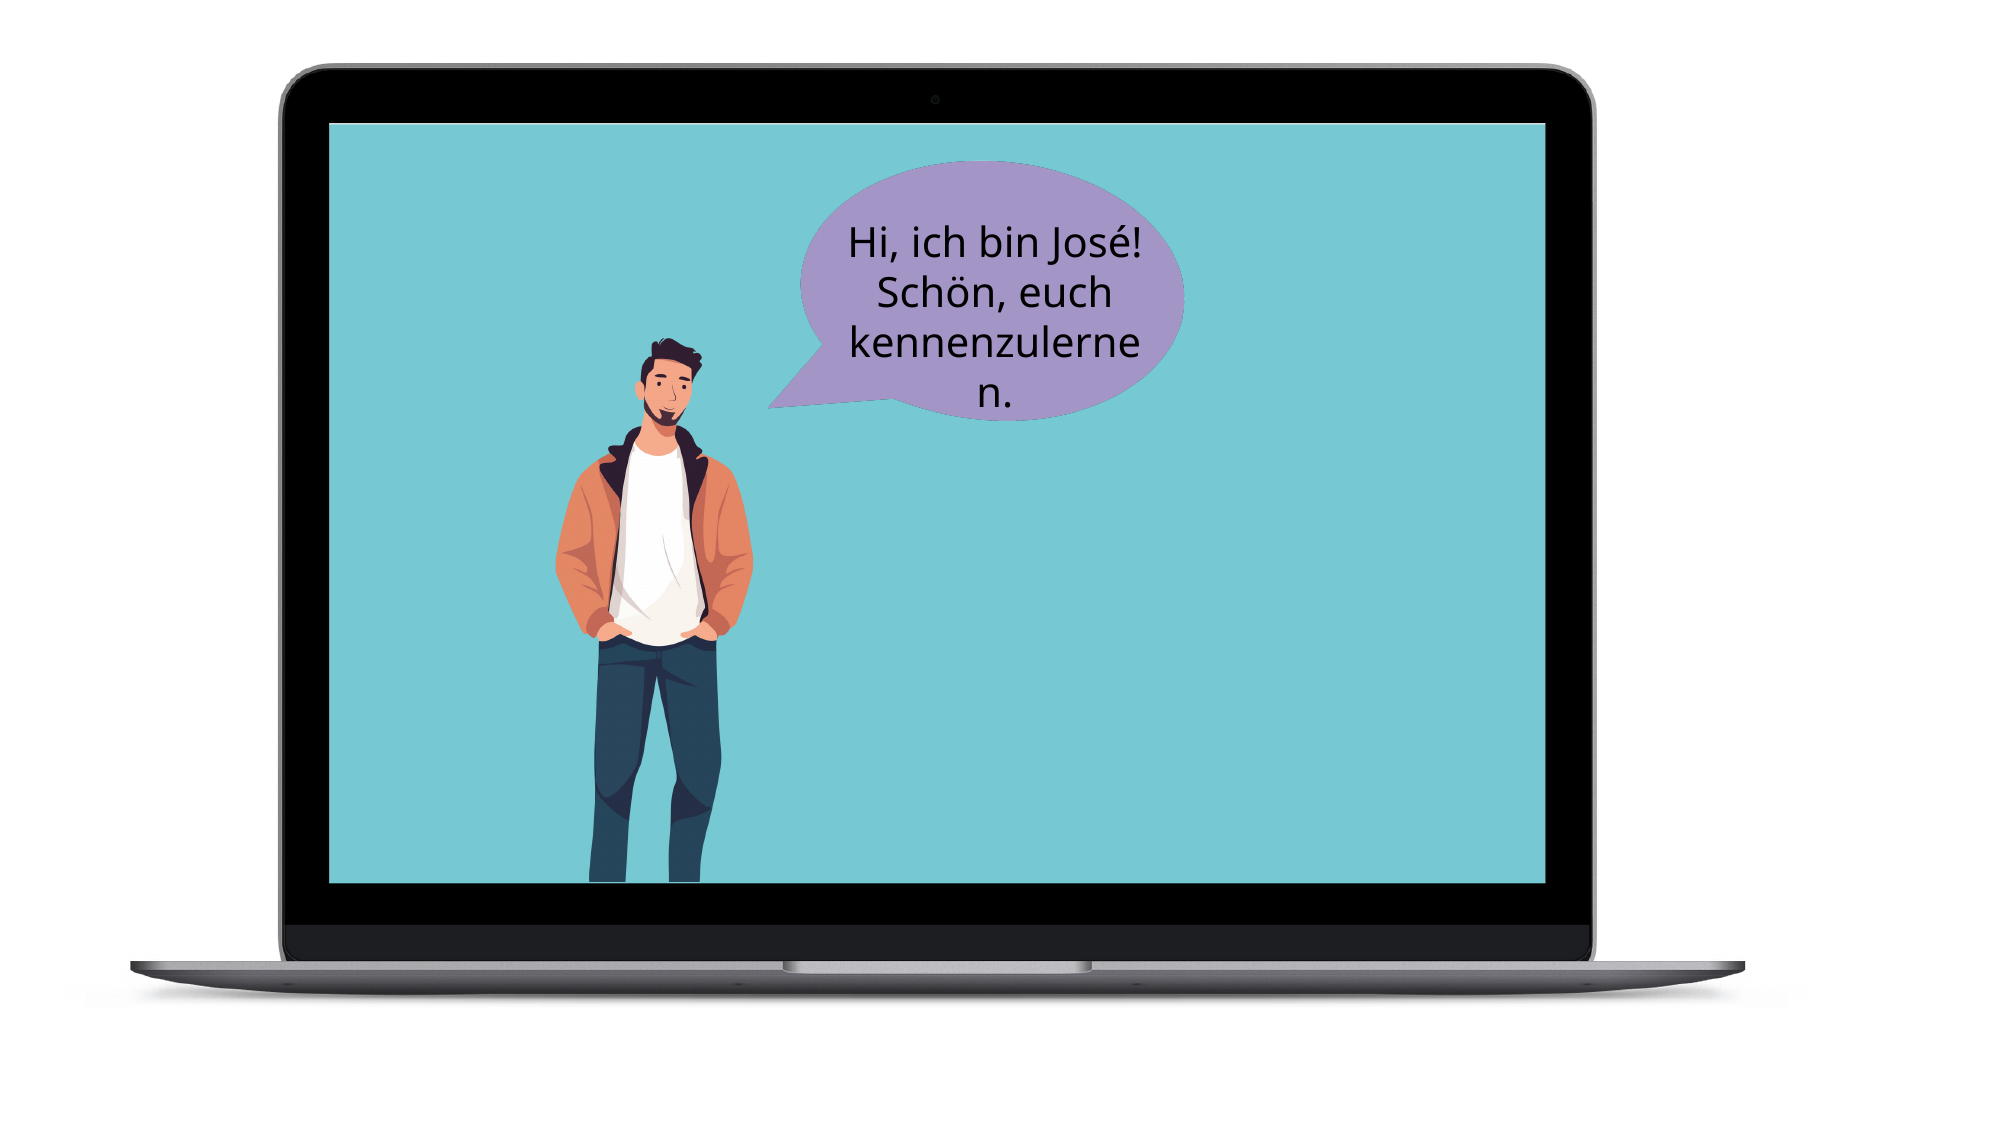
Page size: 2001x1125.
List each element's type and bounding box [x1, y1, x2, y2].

text_box [555, 338, 754, 882]
text_box [58, 63, 1814, 1014]
picture [743, 150, 1192, 432]
